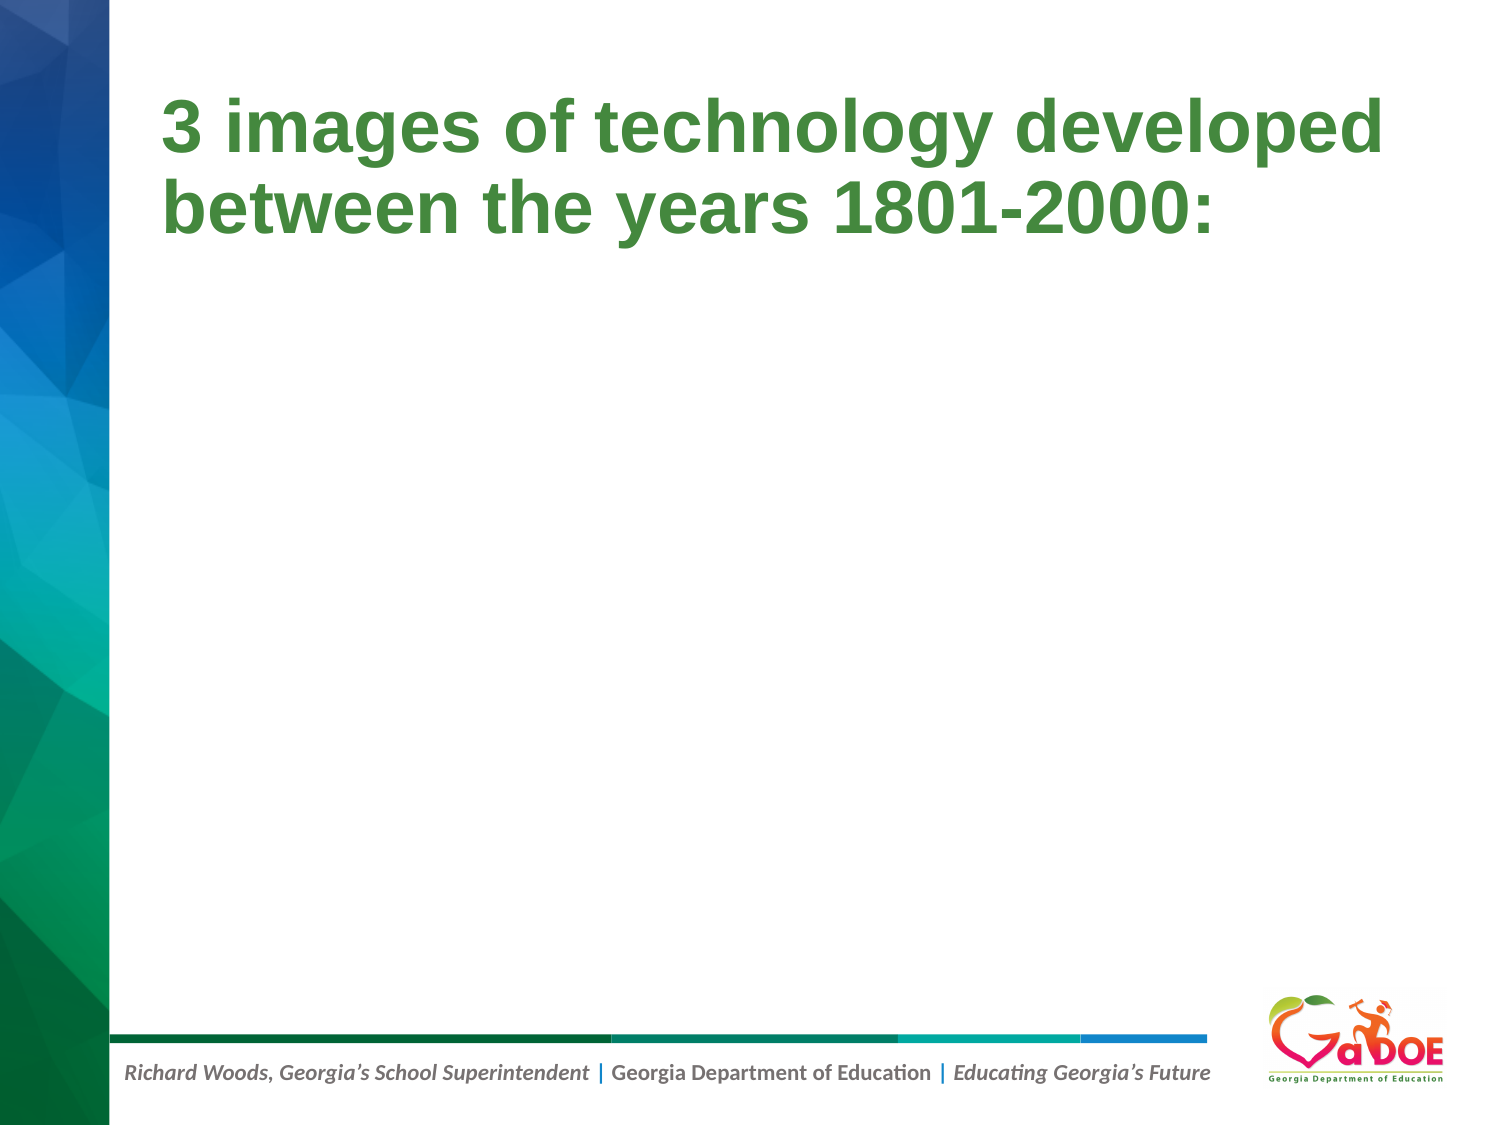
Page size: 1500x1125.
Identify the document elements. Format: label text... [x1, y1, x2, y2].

title 3 images of technology developed between the years 1801-2000: [146, 59, 1441, 278]
picture [1263, 987, 1447, 1089]
picture [0, 0, 110, 1125]
